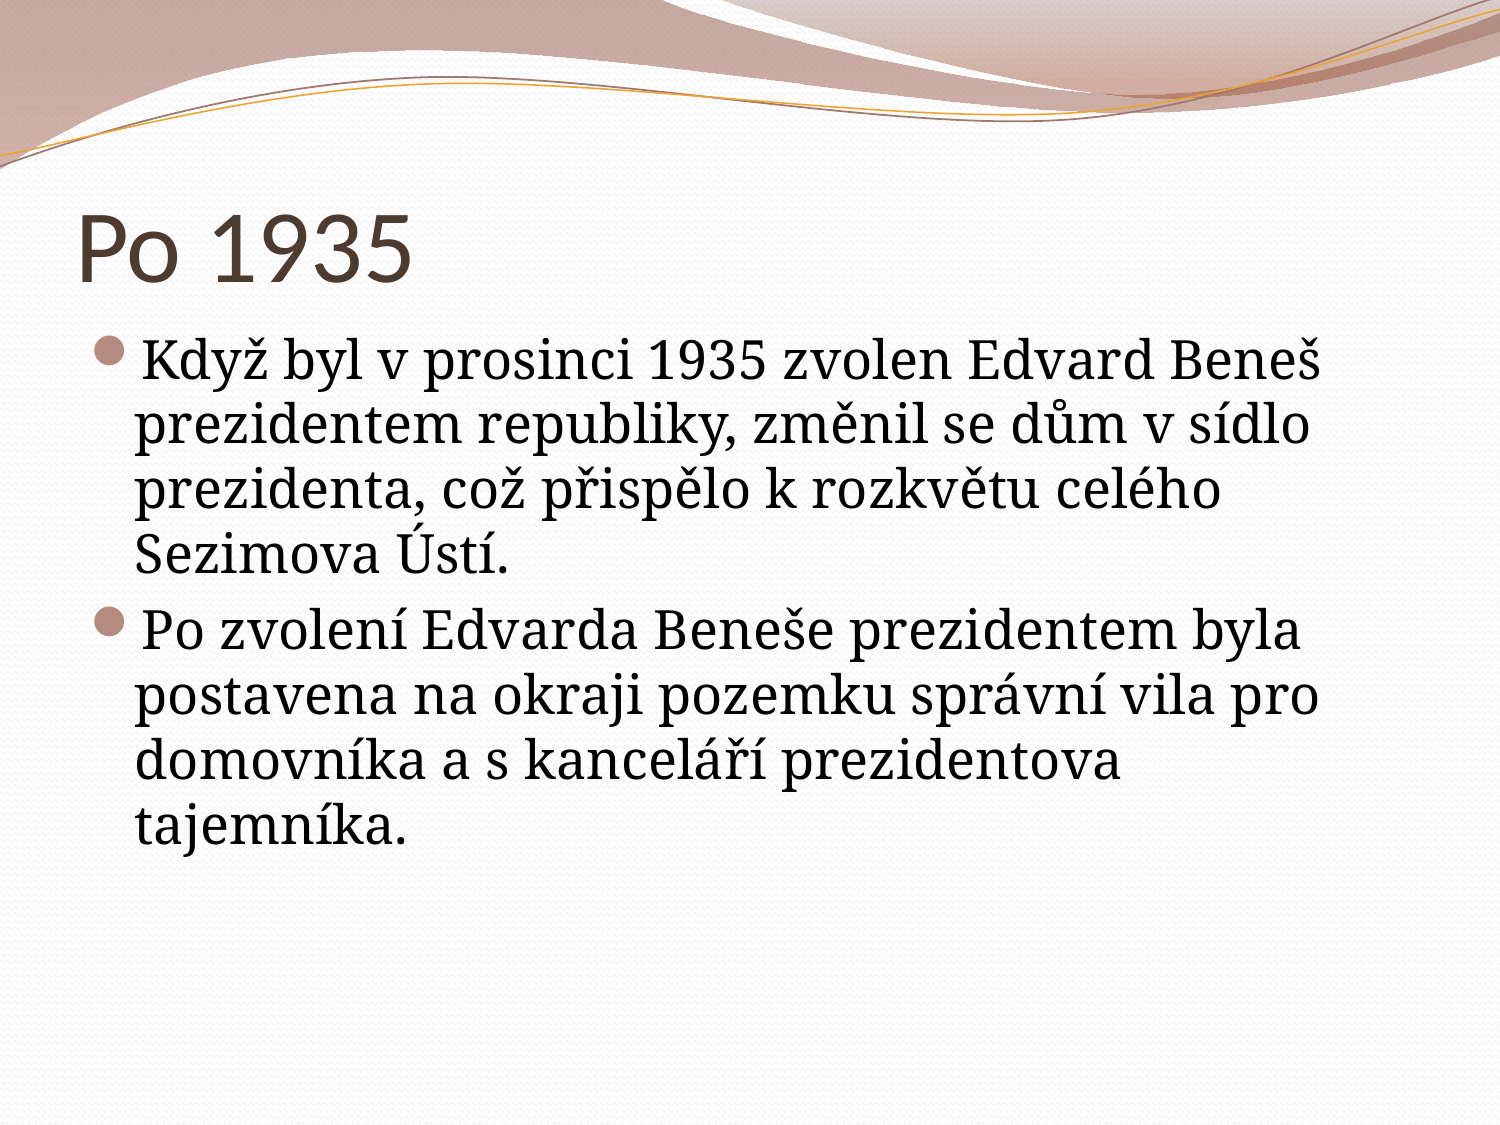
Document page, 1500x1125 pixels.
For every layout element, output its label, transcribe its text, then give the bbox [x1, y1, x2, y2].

title Po 1935 [74, 115, 1426, 304]
list Když byl v prosinci 1935 zvolen Edvard Beneš prezidentem republiky, změnil se dům v sídlo prezidenta, což přispělo k rozkvětu celého Sezimova Ústí. Po zvolení Edvarda Beneše prezidentem byla postavena na okraji pozemku správní vila pro domovníka a s kanceláří prezidentova tajemníka. [74, 317, 1426, 1038]
